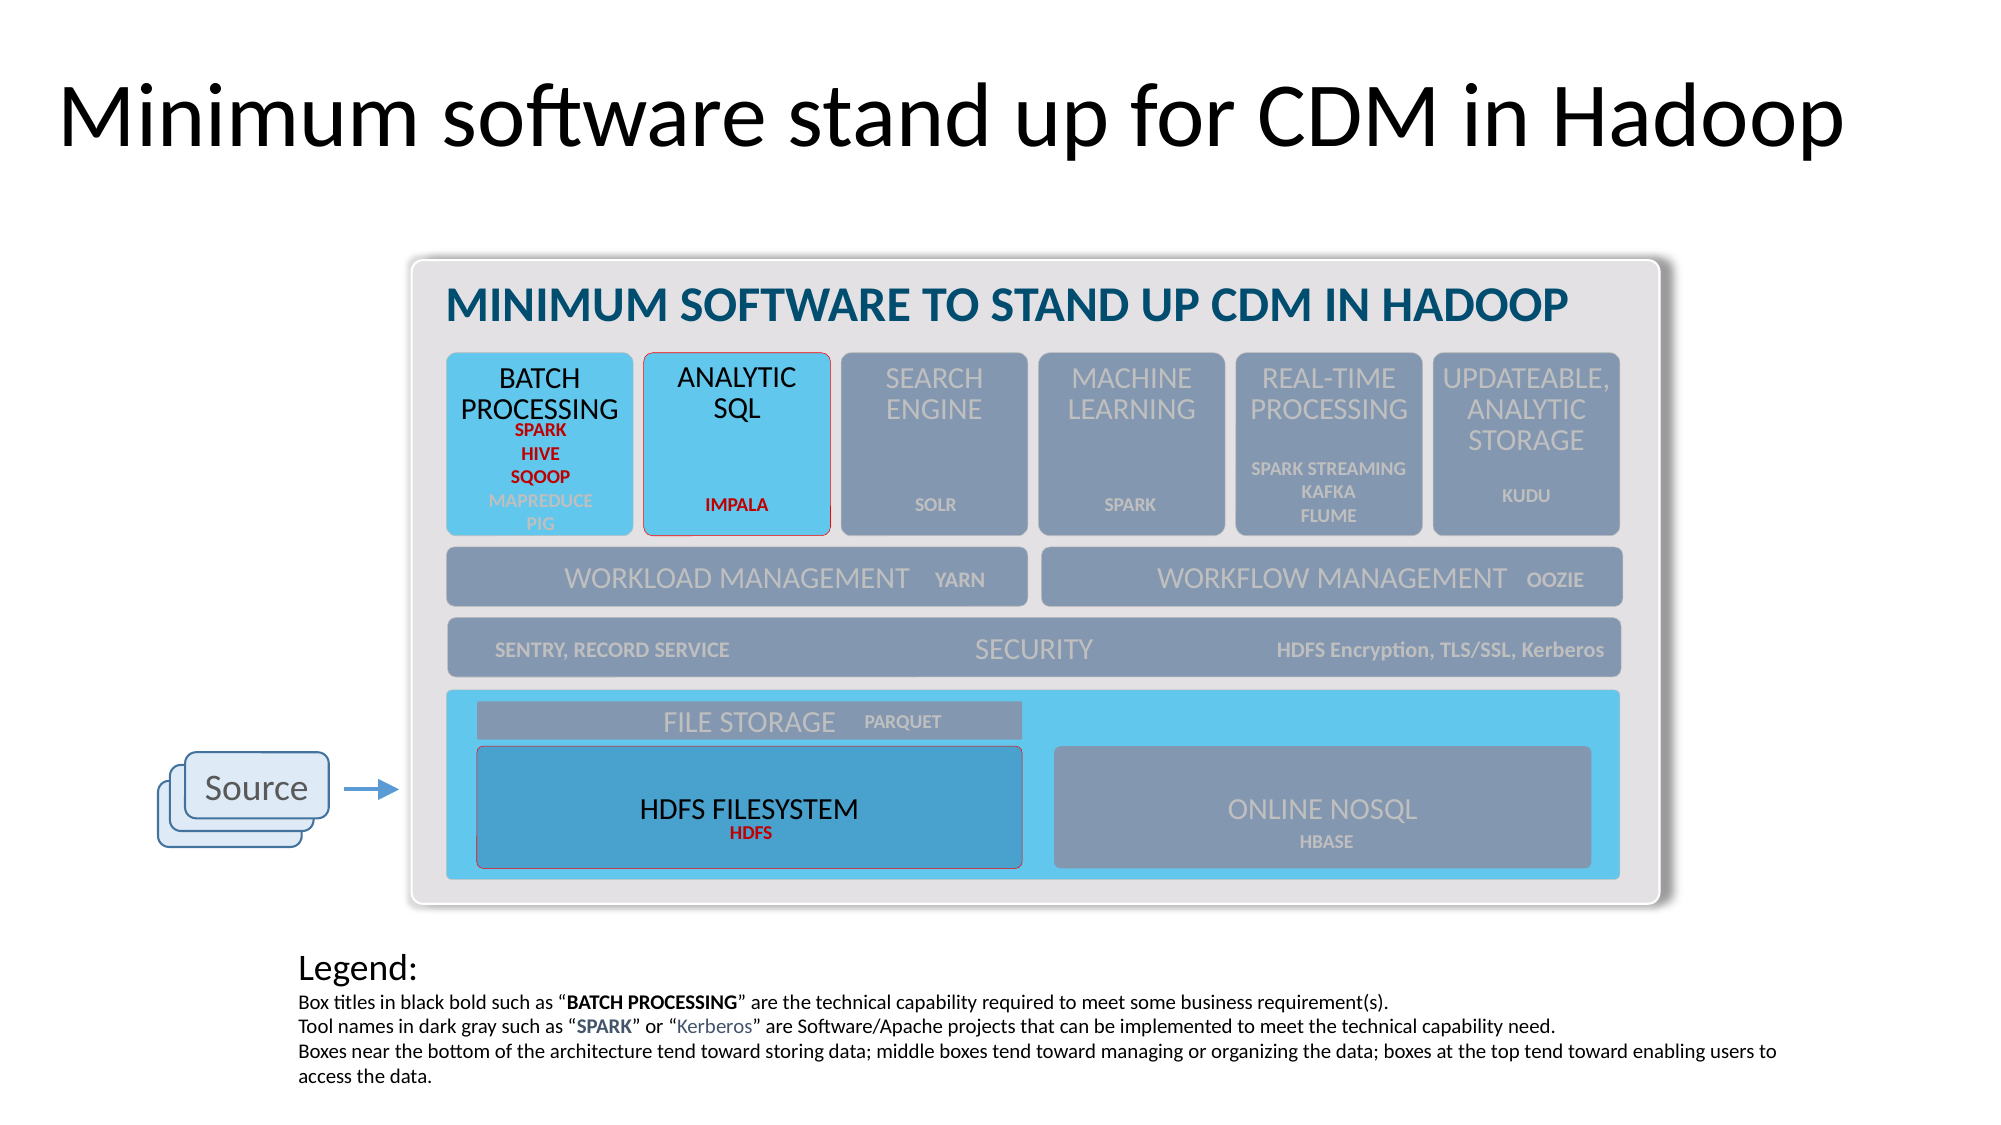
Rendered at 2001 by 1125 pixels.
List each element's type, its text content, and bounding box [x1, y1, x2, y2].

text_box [1038, 352, 1226, 536]
text_box Source [183, 751, 330, 820]
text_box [446, 546, 1028, 607]
text_box UPDATEABLE, ANALYTIC STORAGE [1433, 352, 1620, 536]
text_box WORKFLOW MANAGEMENT [1041, 546, 1623, 607]
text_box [643, 352, 831, 536]
text_box [446, 689, 1620, 880]
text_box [477, 701, 1023, 740]
text_box KUDU [1502, 483, 1551, 507]
text_box HDFS FILESYSTEM [476, 746, 1023, 869]
text_box SENTRY, RECORD SERVICE [480, 628, 745, 670]
text_box HDFS Encryption, TLS/SSL, Kerberos [1262, 627, 1621, 669]
text_box Source [168, 763, 315, 833]
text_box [1054, 746, 1592, 869]
text_box Legend: Box titles in black bold such as “BATCH PROCESSING” are the technical capability required to meet some business requirement(s). Tool names in dark gray such as “SPARK” or “Kerberos” are Software/Apache projects that can be implemented to meet the technical capability need. Boxes near the bottom of the architecture tend toward storing data; middle boxes tend toward managing or organizing the data; boxes at the top tend toward enabling users to access the data. [283, 935, 1794, 1096]
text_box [841, 352, 1028, 536]
text_box MINIMUM SOFTWARE TO STAND UP CDM IN HADOOP [430, 264, 1649, 340]
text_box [446, 352, 634, 540]
text_box Source [156, 779, 303, 849]
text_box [1235, 352, 1423, 536]
text_box SECURITY [447, 617, 1622, 678]
text_box HDFS [729, 820, 773, 844]
text_box Minimum software stand up for CDM in Hadoop [43, 47, 1890, 173]
text_box OOZIE [1526, 565, 1585, 593]
text_box [411, 260, 1660, 904]
